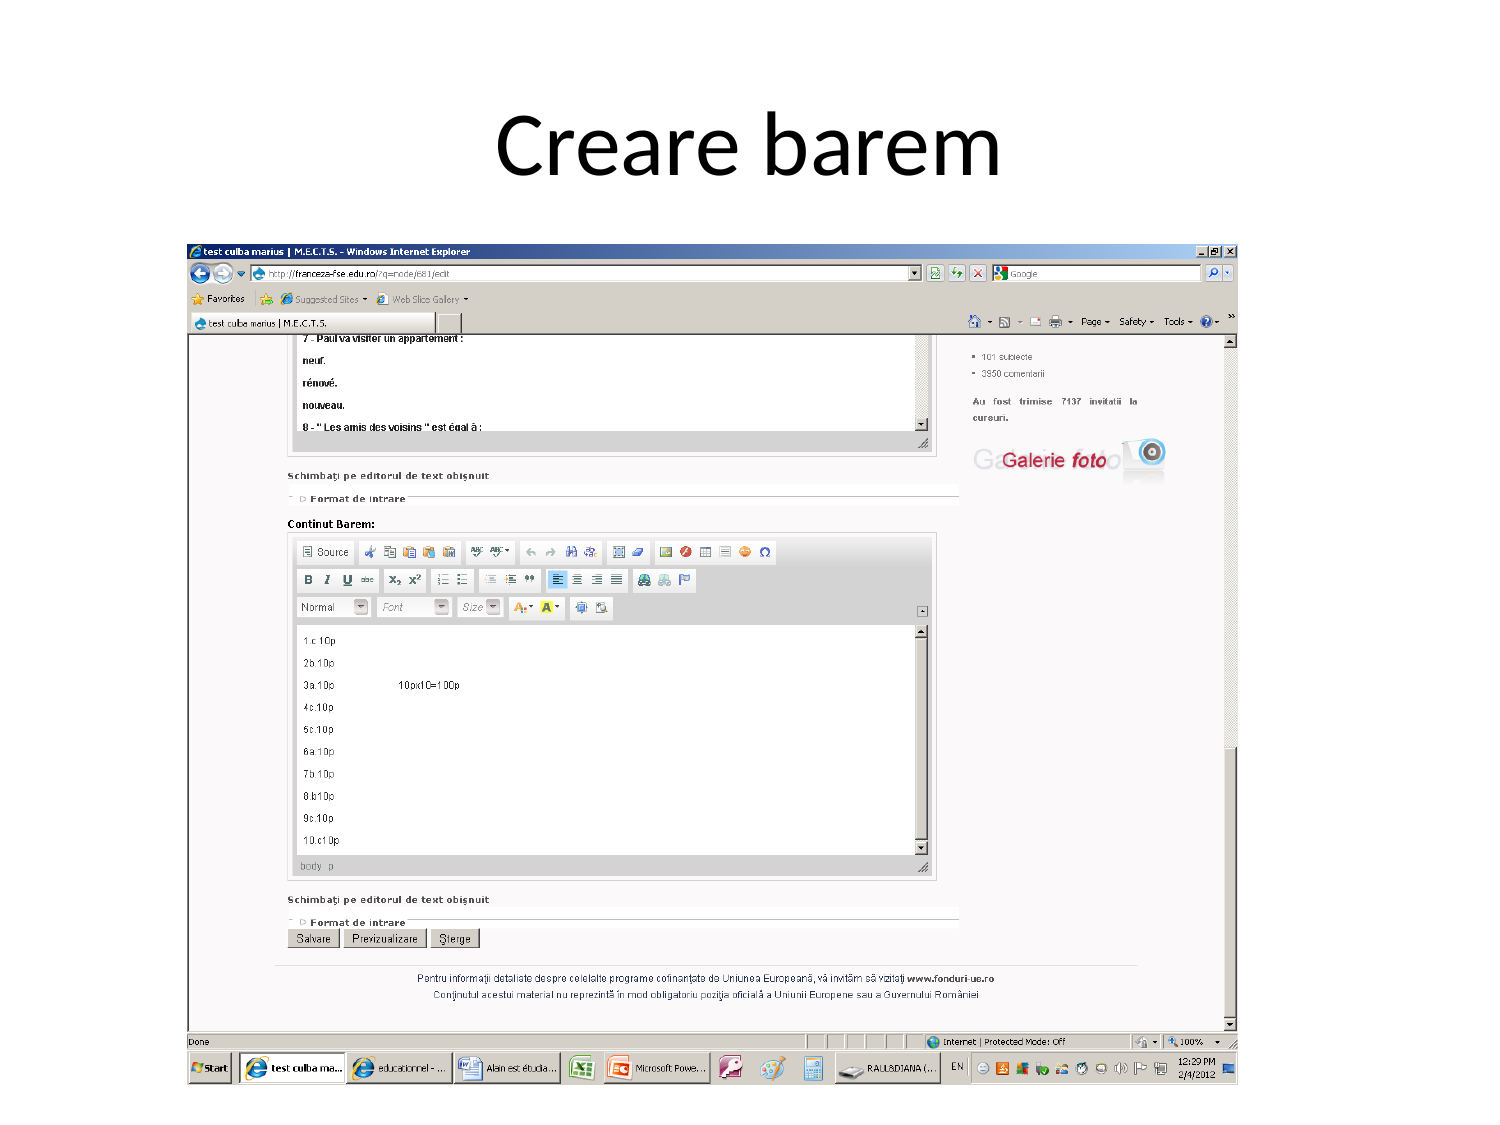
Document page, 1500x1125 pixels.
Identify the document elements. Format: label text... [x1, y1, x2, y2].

picture [187, 244, 1238, 1086]
title Creare barem [75, 45, 1425, 233]
